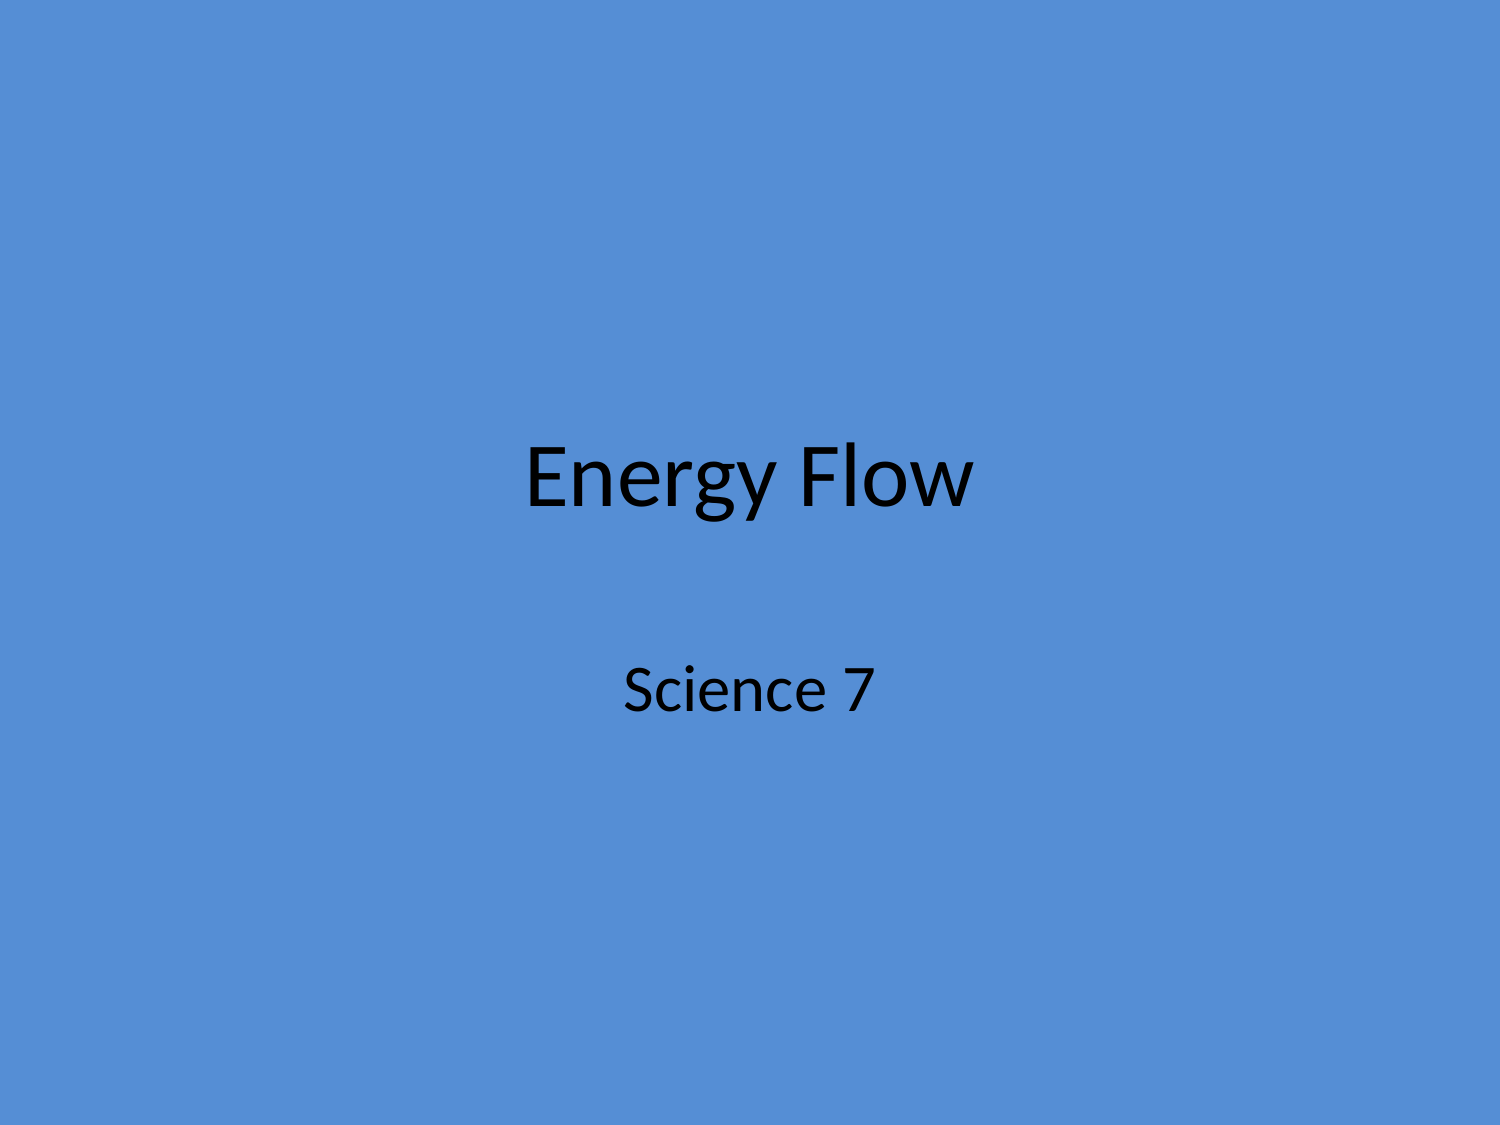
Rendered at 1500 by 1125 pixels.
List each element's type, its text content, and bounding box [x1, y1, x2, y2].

subtitle Science 7 [225, 637, 1275, 925]
title Energy Flow [112, 349, 1388, 591]
